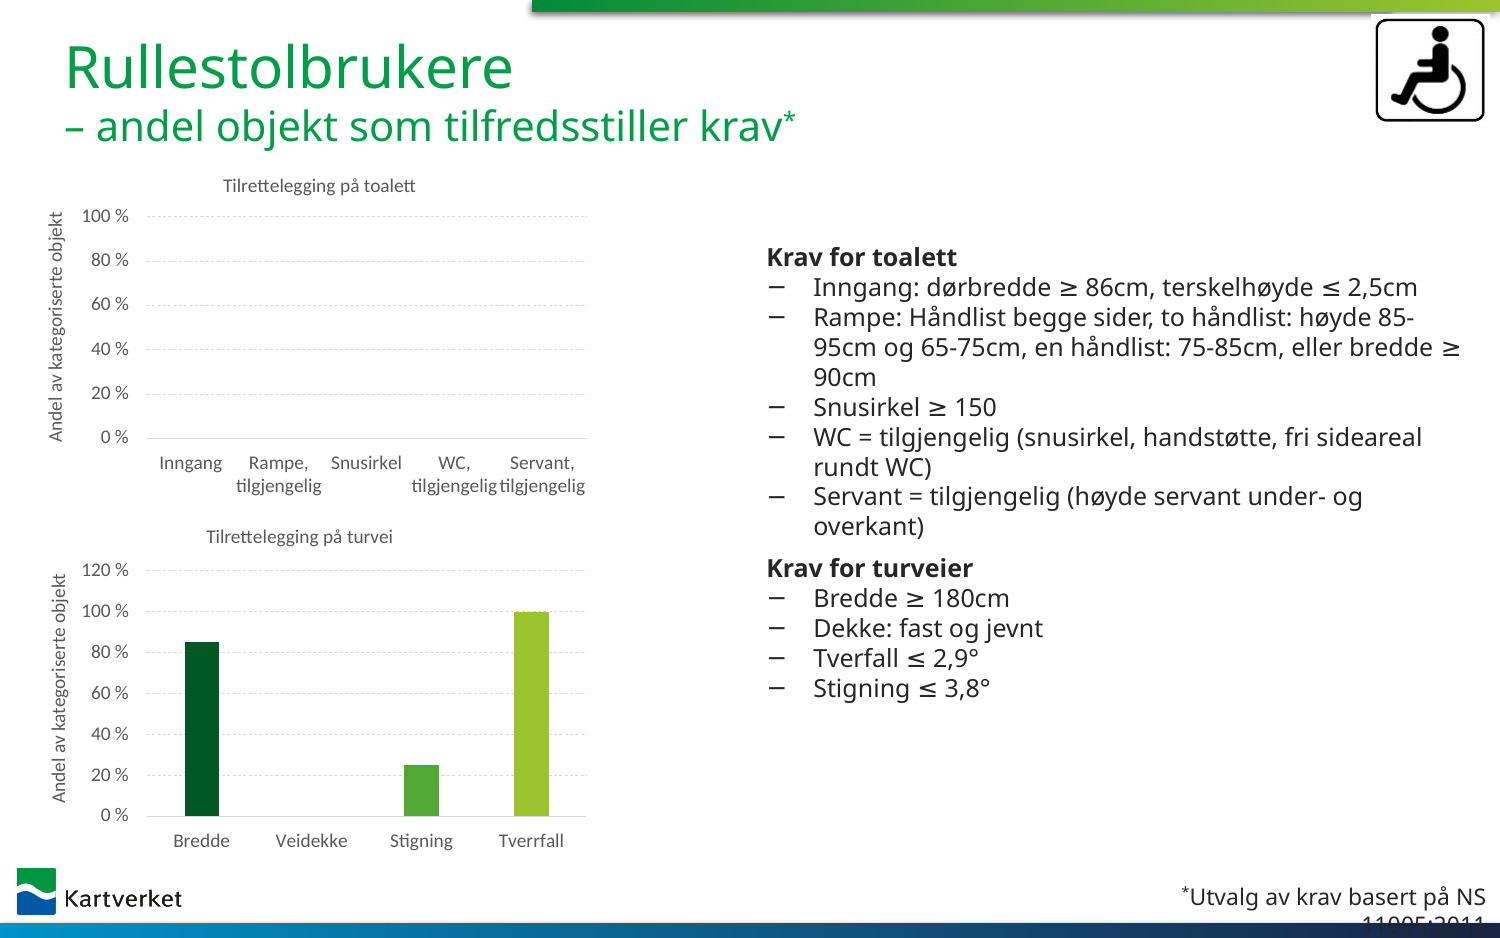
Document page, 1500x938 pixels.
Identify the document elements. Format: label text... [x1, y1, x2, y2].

text_box Rullestolbrukere – andel objekt som tilfredsstiller krav* [49, 14, 1431, 158]
picture [41, 520, 598, 859]
text_box *Utvalg av krav basert på NS 11005:2011 [1068, 873, 1500, 938]
text_box Krav for turveier Bredde ≥ 180cm Dekke: fast og jevnt Tverfall ≤ 2,9° Stigning ≤ 3,8° [751, 545, 1483, 710]
text_box Krav for toalett Inngang: dørbredde ≥ 86cm, terskelhøyde ≤ 2,5cm Rampe: Håndlist begge sider, to håndlist: høyde 85-95cm og 65-75cm, en håndlist: 75-85cm, eller bredde ≥ 90cm Snusirkel ≥ 150 WC = tilgjengelig (snusirkel, handstøtte, fri sideareal rundt WC) Servant = tilgjengelig (høyde servant under- og overkant) [751, 234, 1483, 545]
picture [41, 166, 598, 505]
picture [1371, 13, 1491, 127]
